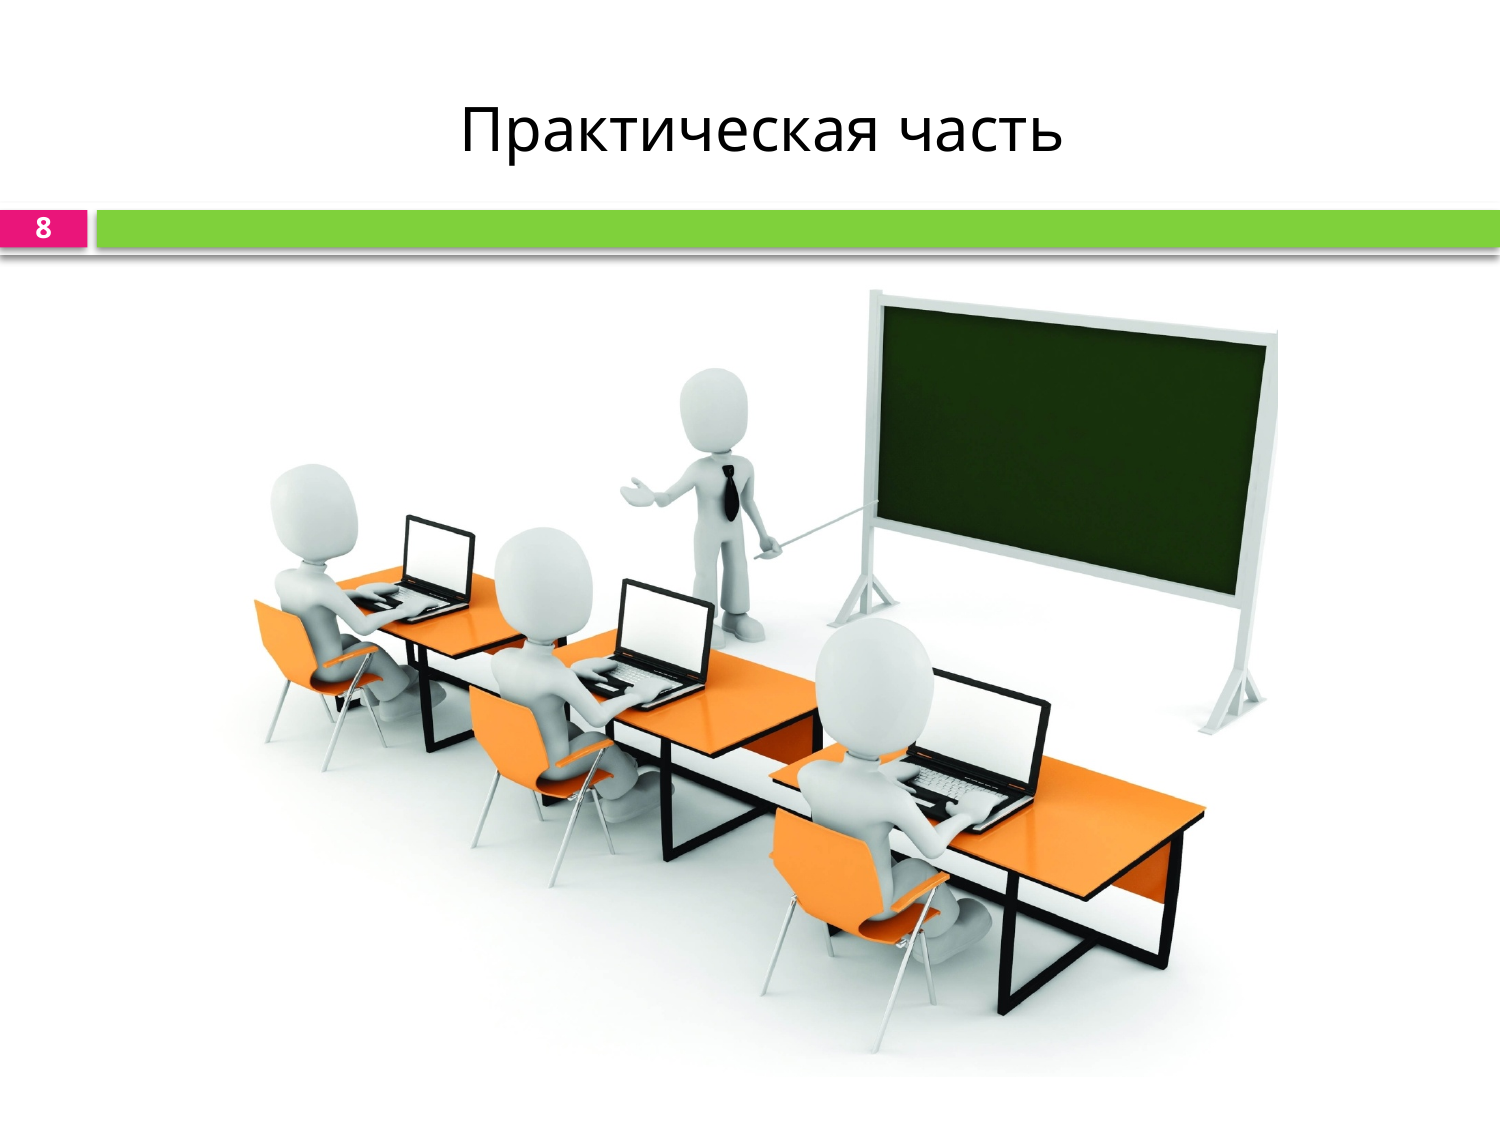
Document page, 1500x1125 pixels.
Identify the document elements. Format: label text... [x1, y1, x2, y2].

slide_number 8 [0, 208, 88, 249]
title Практическая часть [93, 82, 1432, 245]
picture [198, 267, 1278, 1077]
